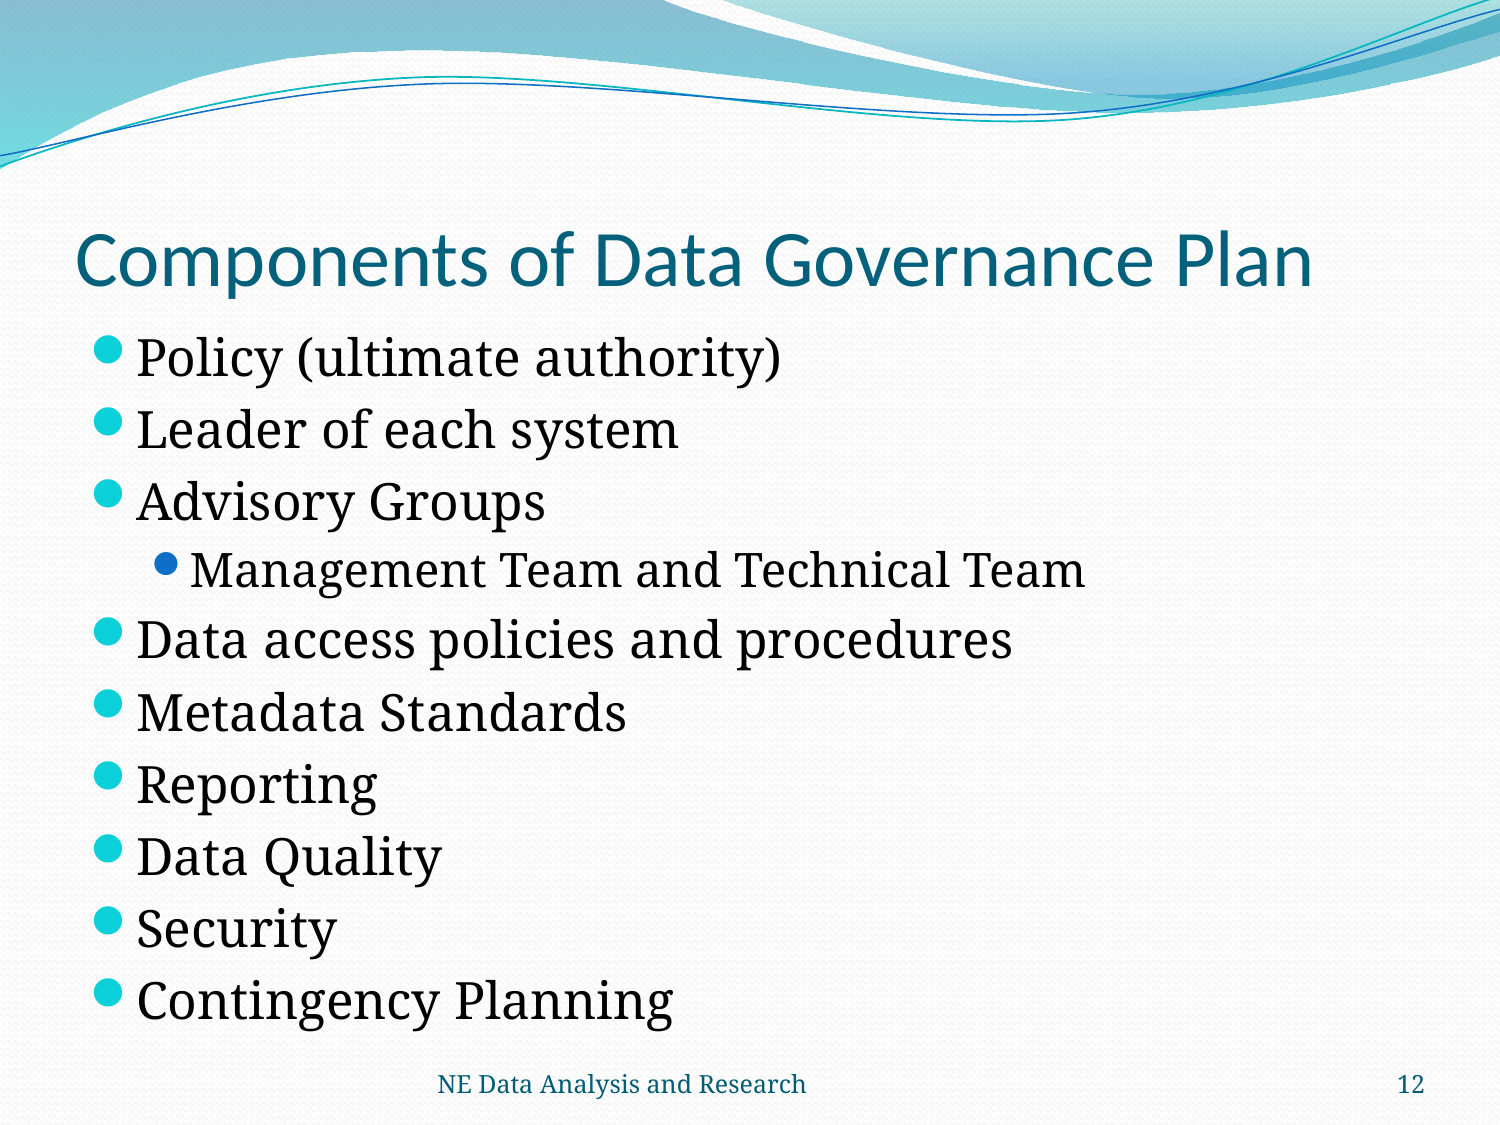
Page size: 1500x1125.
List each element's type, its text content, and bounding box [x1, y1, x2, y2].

title Components of Data Governance Plan [75, 115, 1425, 303]
footer NE Data Analysis and Research [437, 1042, 988, 1103]
list Policy (ultimate authority) Leader of each system Advisory Groups Management Team and Technical Team Data access policies and procedures Metadata Standards Reporting Data Quality Security Contingency Planning [75, 317, 1425, 1038]
slide_number 12 [1299, 1042, 1425, 1103]
